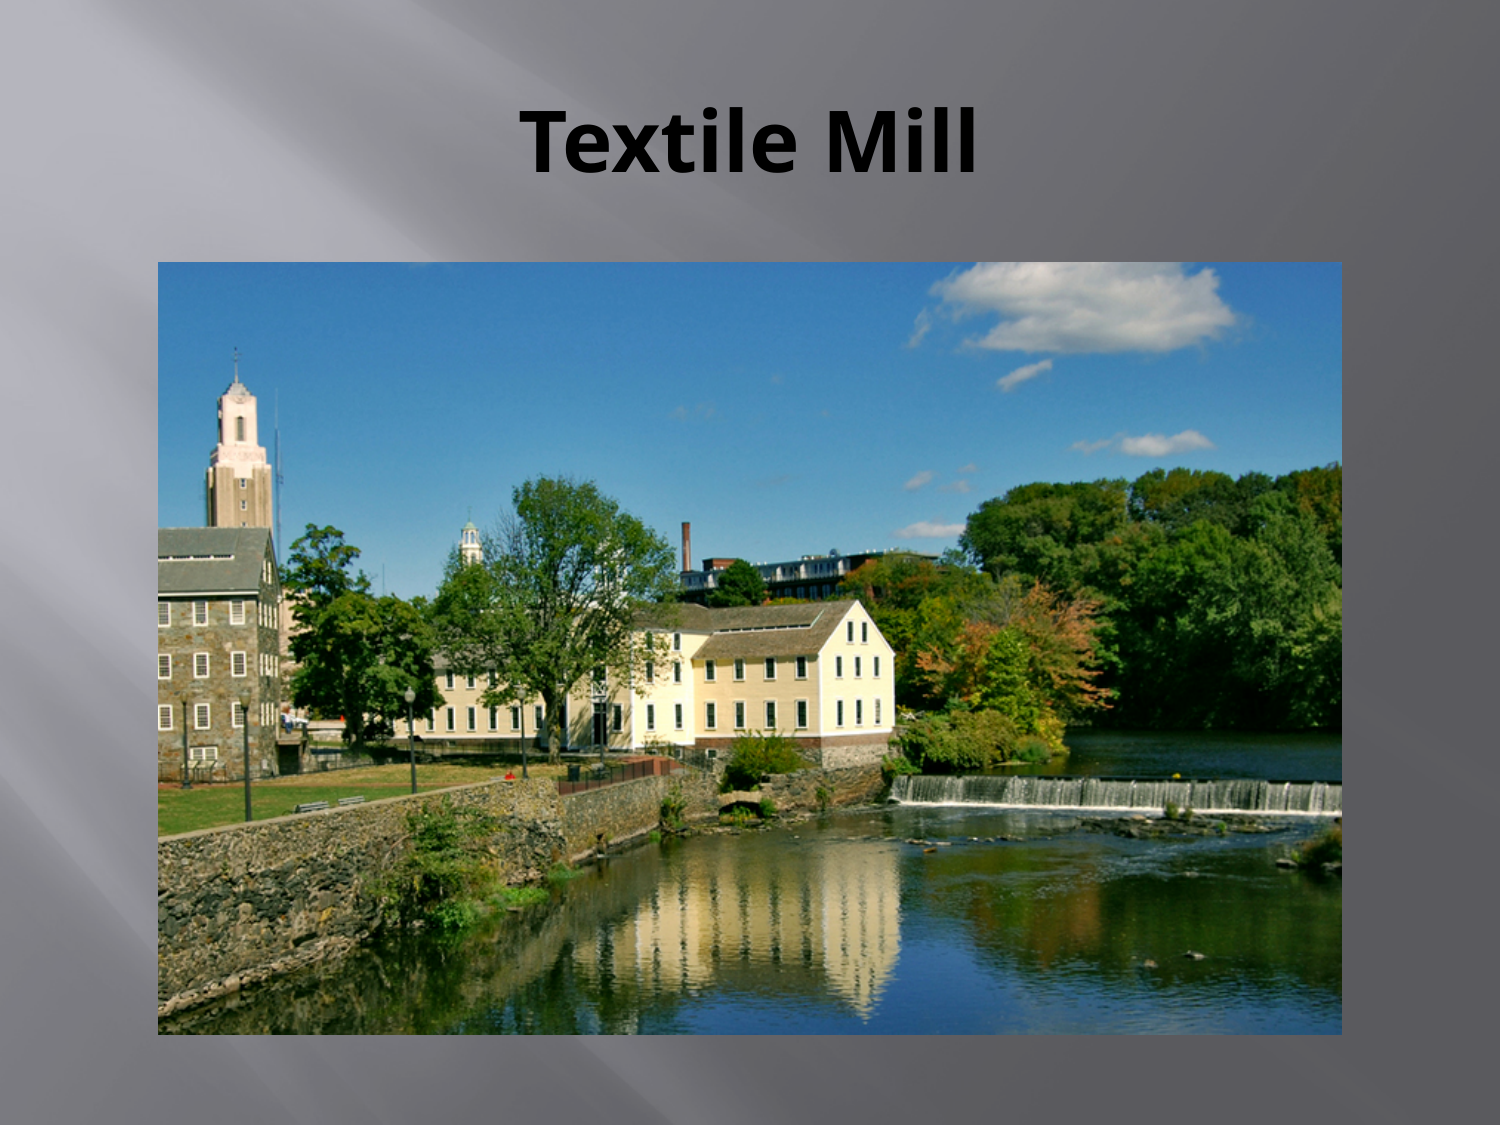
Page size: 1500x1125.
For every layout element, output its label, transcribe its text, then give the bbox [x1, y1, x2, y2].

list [157, 262, 1343, 1036]
title Textile Mill [75, 45, 1425, 233]
